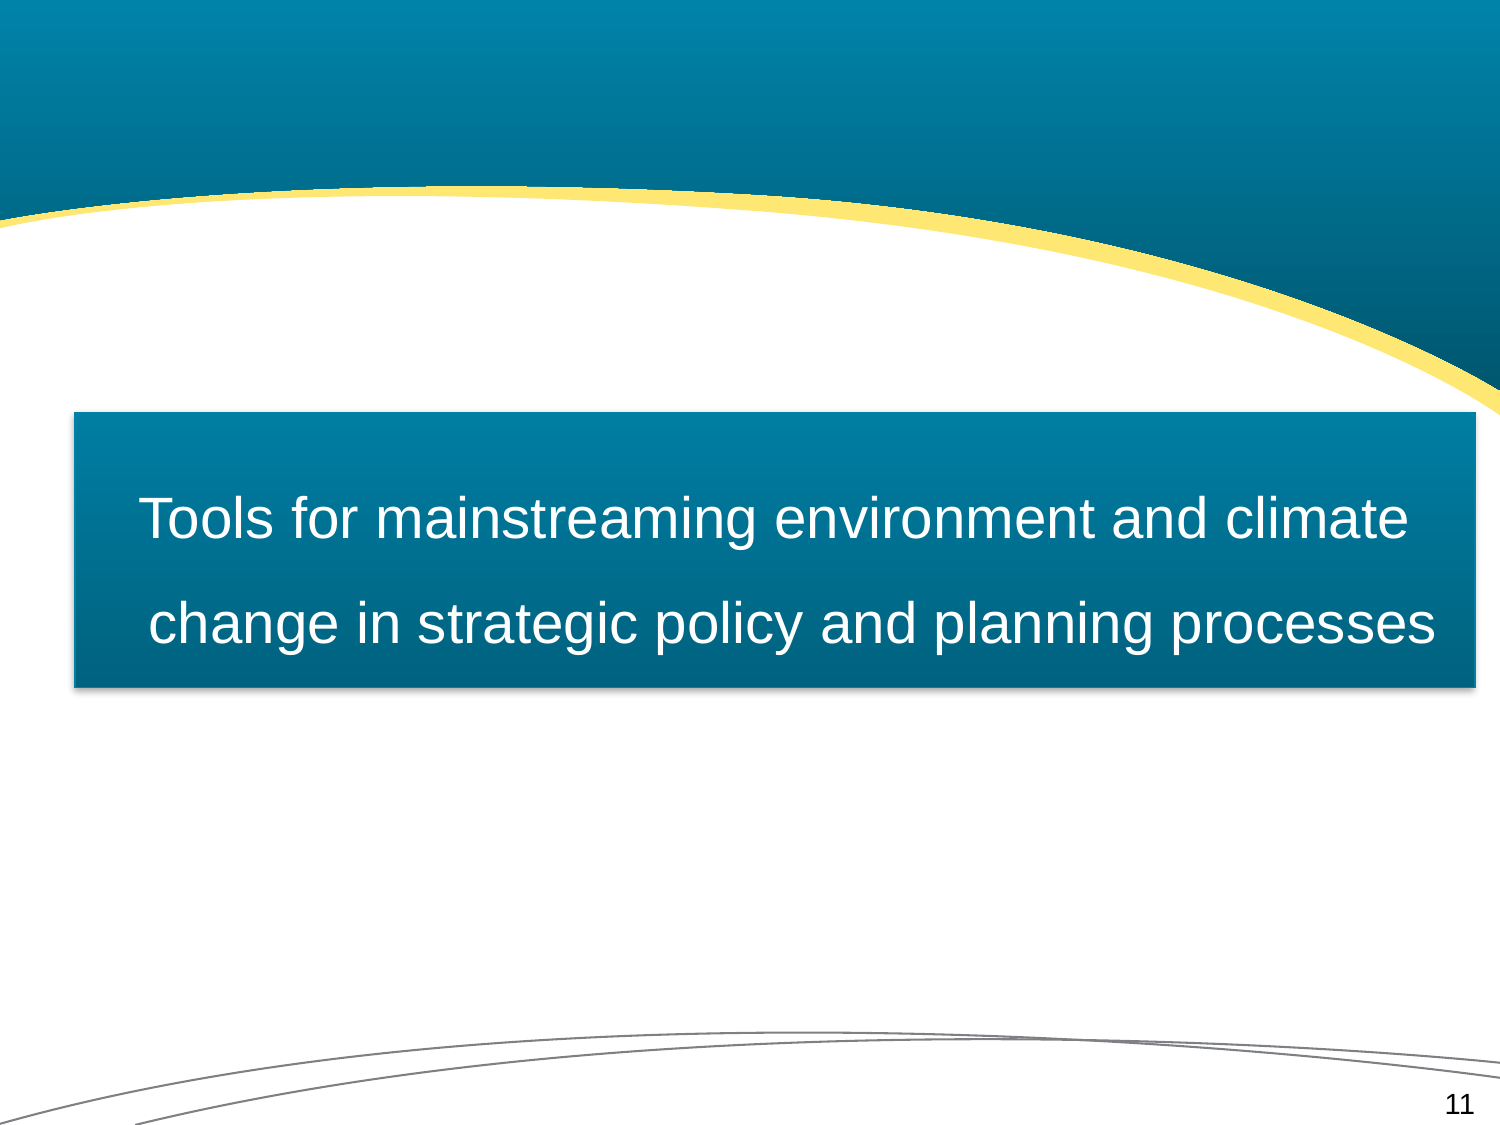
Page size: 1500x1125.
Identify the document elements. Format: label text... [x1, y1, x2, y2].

list Tools for mainstreaming environment and climate change in strategic policy and planning processes [74, 412, 1476, 688]
slide_number 11 [1124, 1084, 1476, 1113]
